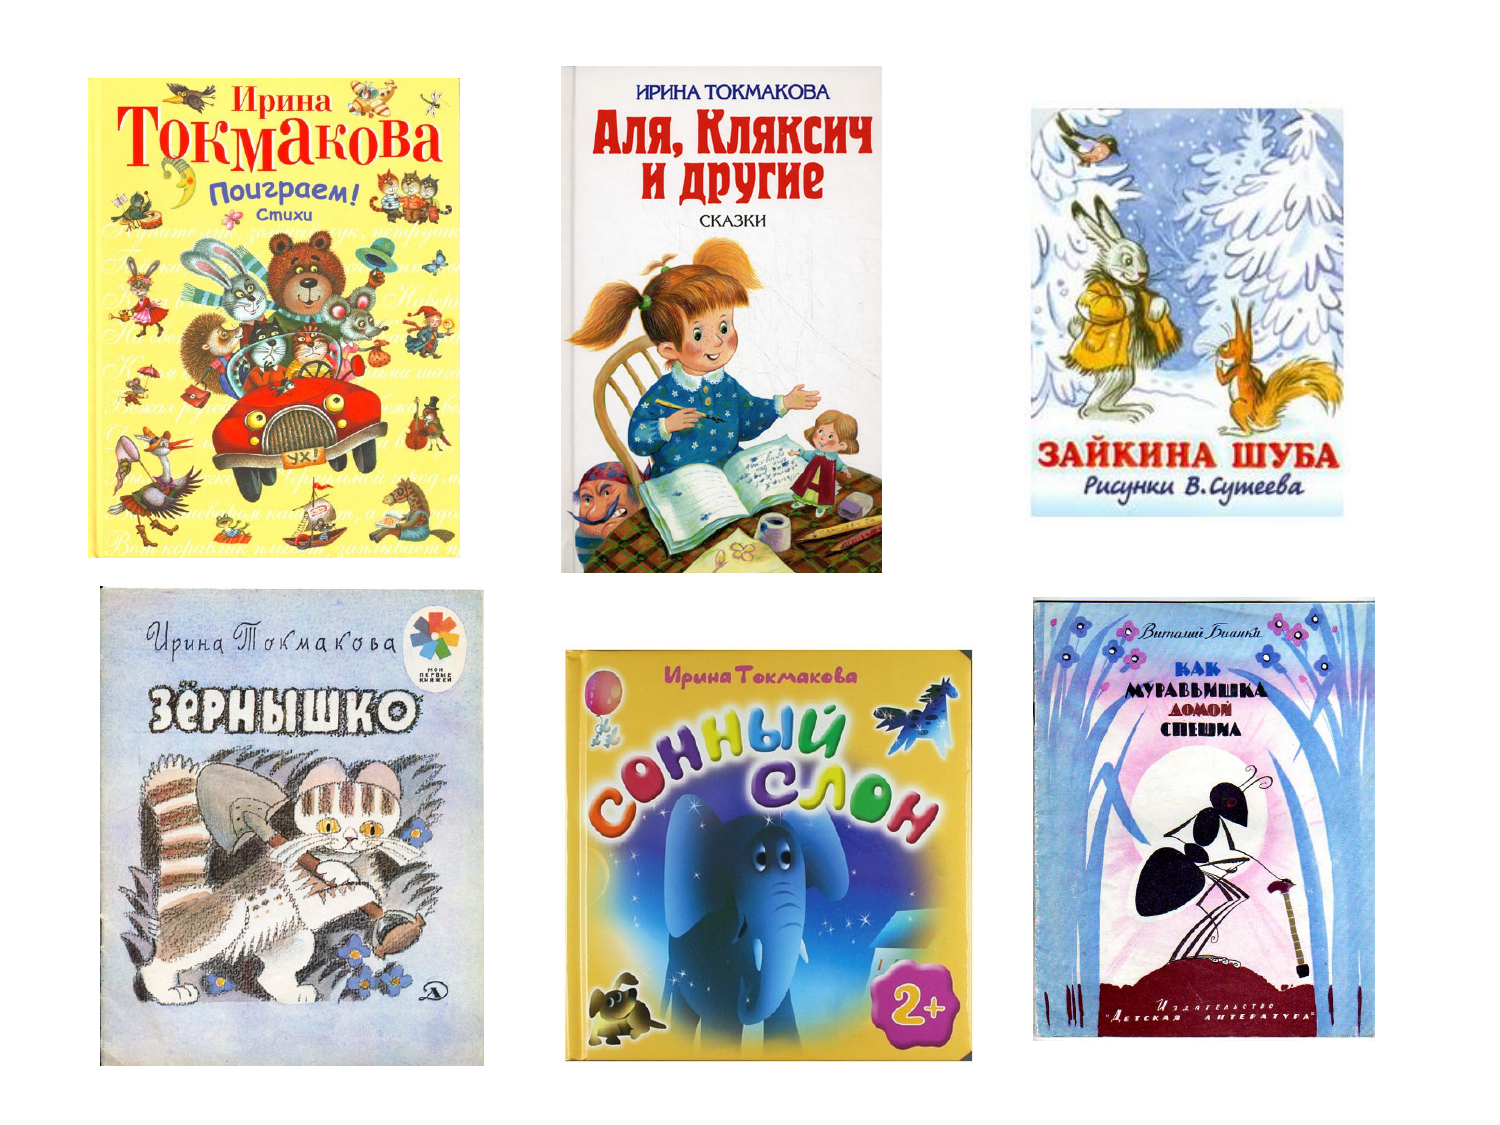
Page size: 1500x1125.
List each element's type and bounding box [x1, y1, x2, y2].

picture [100, 585, 484, 1066]
picture [88, 77, 461, 559]
picture [560, 0, 1500, 1041]
picture [560, 644, 975, 1067]
